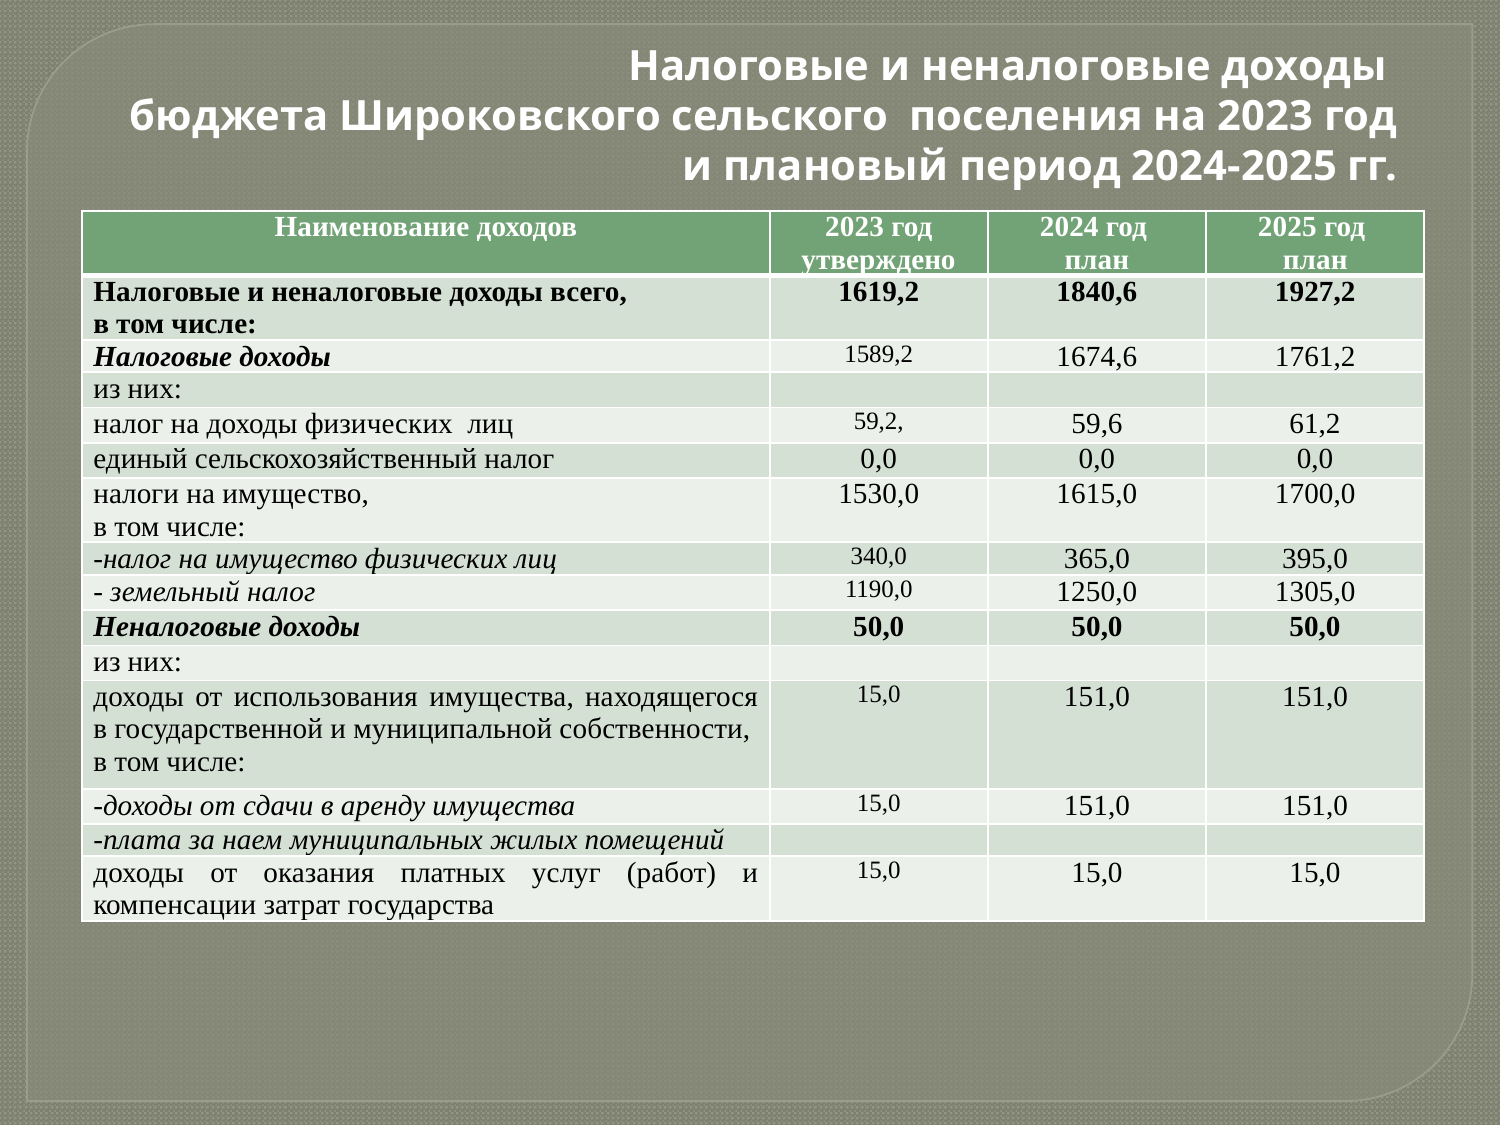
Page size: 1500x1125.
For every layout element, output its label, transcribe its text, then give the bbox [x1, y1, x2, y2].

table_cell [1207, 373, 1423, 407]
table_cell 1615,0 [989, 479, 1205, 541]
table_cell доходы от оказания платных услуг (работ) и компенсации затрат государства [83, 857, 769, 920]
table_cell 365,0 [989, 543, 1205, 574]
table_header Наименование доходов [83, 212, 769, 273]
table_cell доходы от использования имущества, находящегося в государственной и муниципальной собственности, в том числе: [83, 681, 769, 788]
table_cell 1619,2 [771, 278, 987, 339]
table_cell [771, 373, 987, 407]
table_cell 0,0 [1207, 444, 1423, 477]
table_cell [989, 646, 1205, 680]
table_cell 1840,6 [989, 278, 1205, 339]
table_cell 151,0 [989, 681, 1205, 788]
table_cell 15,0 [771, 681, 987, 788]
table_cell 151,0 [1207, 681, 1423, 788]
table_cell -доходы от сдачи в аренду имущества [83, 790, 769, 823]
table_cell единый сельскохозяйственный налог [83, 444, 769, 477]
table_cell налоги на имущество, в том числе: [83, 479, 769, 541]
table_cell 50,0 [771, 611, 987, 645]
table_cell из них: [83, 373, 769, 407]
table_cell [771, 646, 987, 680]
table_cell 1305,0 [1207, 576, 1423, 609]
table_cell 1250,0 [989, 576, 1205, 609]
table_cell [989, 373, 1205, 407]
table_cell 1927,2 [1207, 278, 1423, 339]
table_cell [1207, 646, 1423, 680]
table_cell 59,6 [989, 408, 1205, 442]
table_header 2025 год план [1207, 212, 1423, 273]
table_cell Неналоговые доходы [83, 611, 769, 645]
table_cell [1207, 825, 1423, 855]
table_cell 0,0 [989, 444, 1205, 477]
table_cell налог на доходы физических лиц [83, 408, 769, 442]
table_cell 15,0 [1207, 857, 1423, 920]
table_cell 61,2 [1207, 408, 1423, 442]
table_cell 1589,2 [771, 341, 987, 371]
title Налоговые и неналоговые доходы бюджета Широковского сельского поселения на 2023 год и плановый период 2024-2025 гг. [70, 82, 1413, 196]
table_cell 1761,2 [1207, 341, 1423, 371]
table_cell 1674,6 [989, 341, 1205, 371]
table_cell 15,0 [989, 857, 1205, 920]
table_cell [771, 825, 987, 855]
table_cell [989, 825, 1205, 855]
table_cell 151,0 [989, 790, 1205, 823]
table_cell 0,0 [771, 444, 987, 477]
table_cell 151,0 [1207, 790, 1423, 823]
table_cell 15,0 [771, 790, 987, 823]
table_cell 15,0 [771, 857, 987, 920]
table_cell 50,0 [1207, 611, 1423, 645]
table_cell 50,0 [989, 611, 1205, 645]
table_cell Налоговые и неналоговые доходы всего, в том числе: [83, 278, 769, 339]
table_cell из них: [83, 646, 769, 680]
table_cell 1190,0 [771, 576, 987, 609]
table_cell Налоговые доходы [83, 341, 769, 371]
table_cell -налог на имущество физических лиц [83, 543, 769, 574]
table_cell -плата за наем муниципальных жилых помещений [83, 825, 769, 855]
table_header 2024 год план [989, 212, 1205, 273]
table_cell 1700,0 [1207, 479, 1423, 541]
table_cell 1530,0 [771, 479, 987, 541]
table_cell 59,2, [771, 408, 987, 442]
table_cell - земельный налог [83, 576, 769, 609]
table_cell 340,0 [771, 543, 987, 574]
table_cell 395,0 [1207, 543, 1423, 574]
table_header 2023 год утверждено [771, 212, 987, 273]
